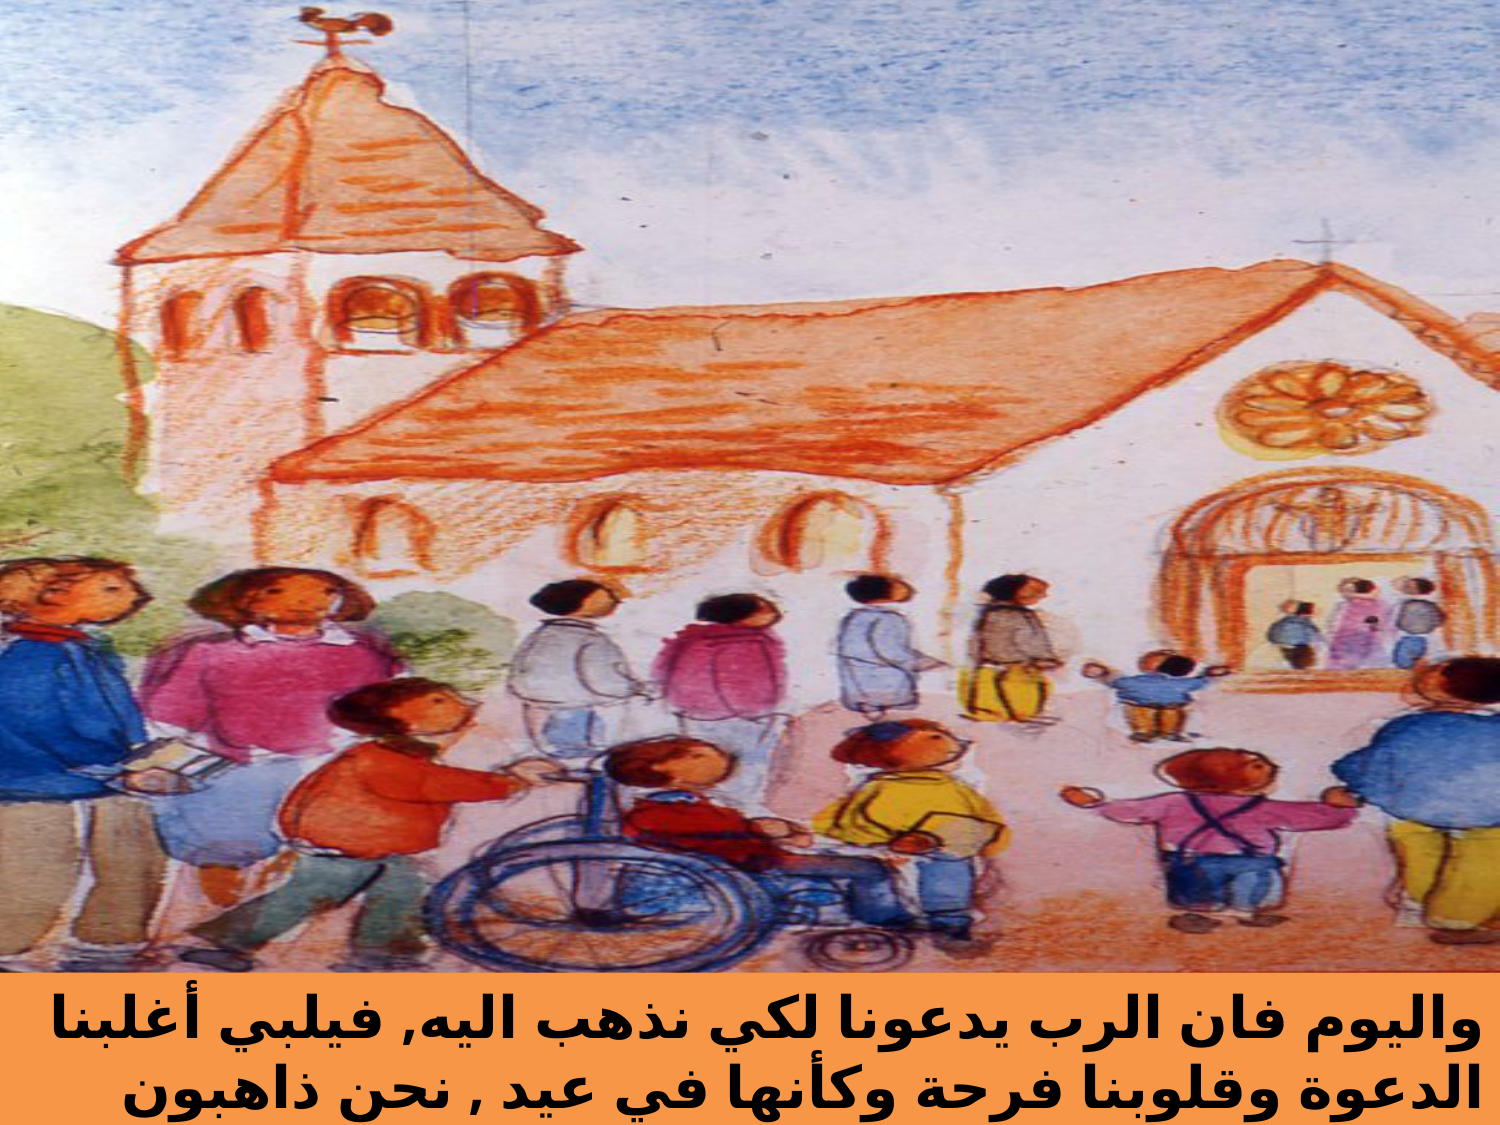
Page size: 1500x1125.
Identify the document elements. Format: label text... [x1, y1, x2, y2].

picture [0, 0, 1500, 973]
text_box واليوم فان الرب يدعونا لكي نذهب اليه, فيلبي أغلبنا الدعوة وقلوبنا فرحة وكأنها في عيد , نحن ذاهبون الى القداس. [0, 979, 1500, 1125]
